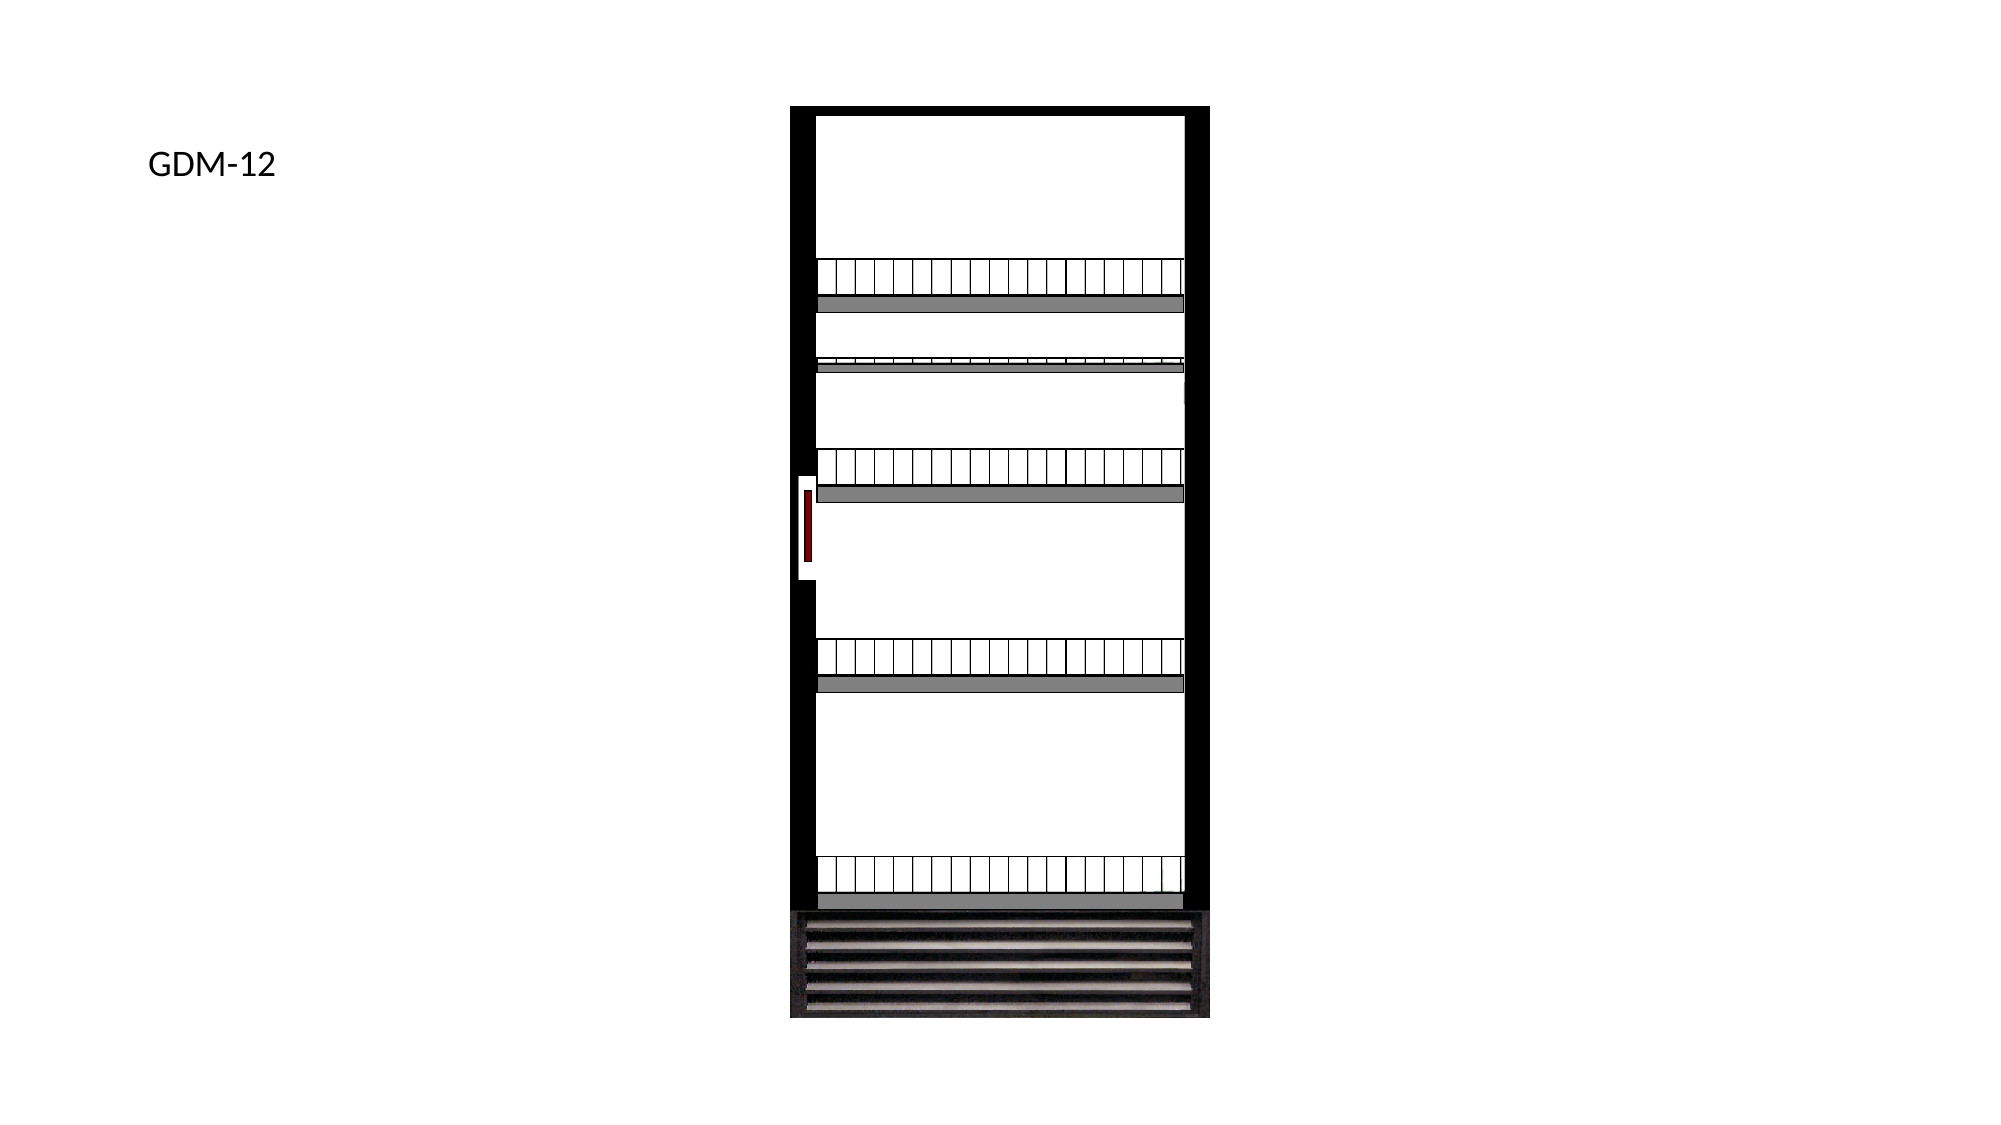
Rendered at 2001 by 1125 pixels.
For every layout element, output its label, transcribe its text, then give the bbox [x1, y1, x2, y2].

text_box GDM-12 [133, 131, 292, 192]
picture [790, 106, 1210, 1018]
